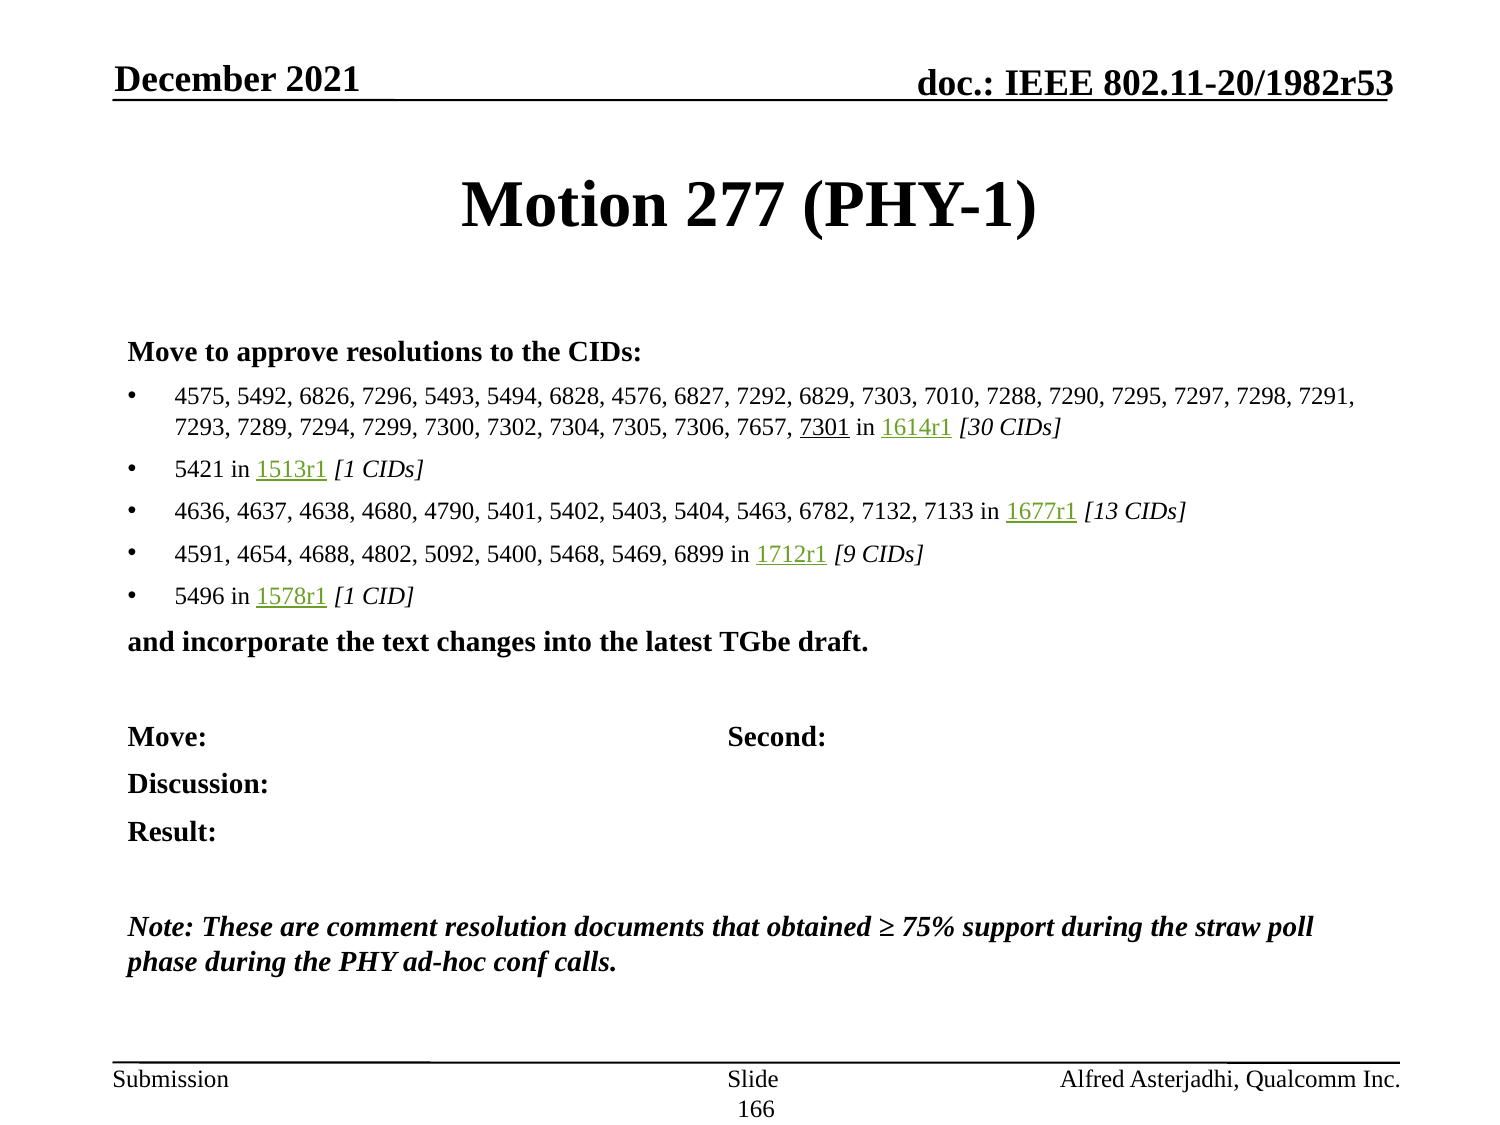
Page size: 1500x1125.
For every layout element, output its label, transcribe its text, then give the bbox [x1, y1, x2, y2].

title Motion 277 (PHY-1) [112, 112, 1388, 288]
list Move to approve resolutions to the CIDs: 4575, 5492, 6826, 7296, 5493, 5494, 6828, 4576, 6827, 7292, 6829, 7303, 7010, 7288, 7290, 7295, 7297, 7298, 7291, 7293, 7289, 7294, 7299, 7300, 7302, 7304, 7305, 7306, 7657, 7301 in 1614r1 [30 CIDs] 5421 in 1513r1 [1 CIDs] 4636, 4637, 4638, 4680, 4790, 5401, 5402, 5403, 5404, 5463, 6782, 7132, 7133 in 1677r1 [13 CIDs] 4591, 4654, 4688, 4802, 5092, 5400, 5468, 5469, 6899 in 1712r1 [9 CIDs] 5496 in 1578r1 [1 CID] and incorporate the text changes into the latest TGbe draft. Move: Second: Discussion: Result: Note: These are comment resolution documents that obtained ≥ 75% support during the straw poll phase during the PHY ad-hoc conf calls. [112, 324, 1388, 1063]
slide_number Slide 166 [712, 1061, 800, 1123]
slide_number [114, 54, 423, 100]
footer Alfred Asterjadhi, Qualcomm Inc. [878, 1061, 1402, 1093]
